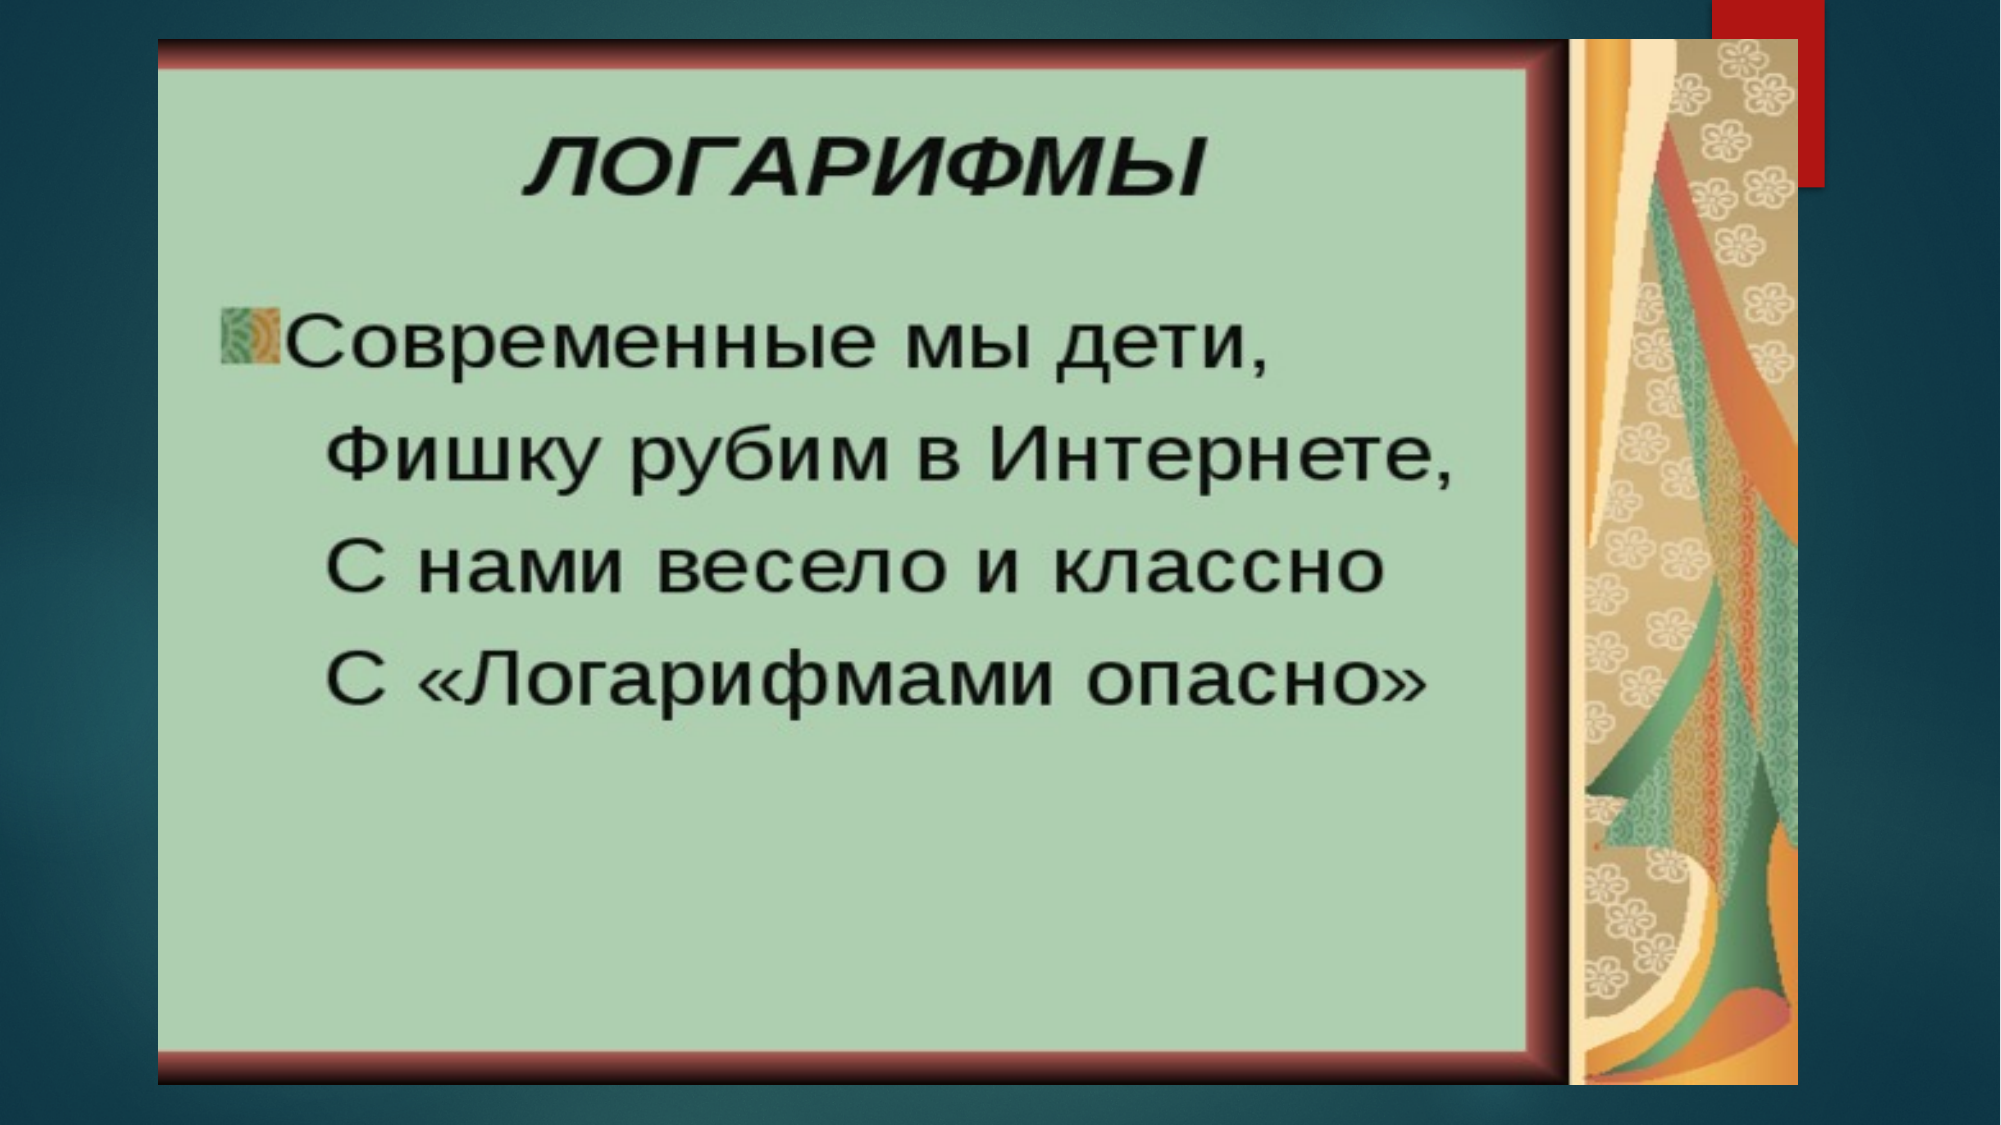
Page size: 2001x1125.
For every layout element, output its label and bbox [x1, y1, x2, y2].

picture [0, 0, 1798, 1125]
